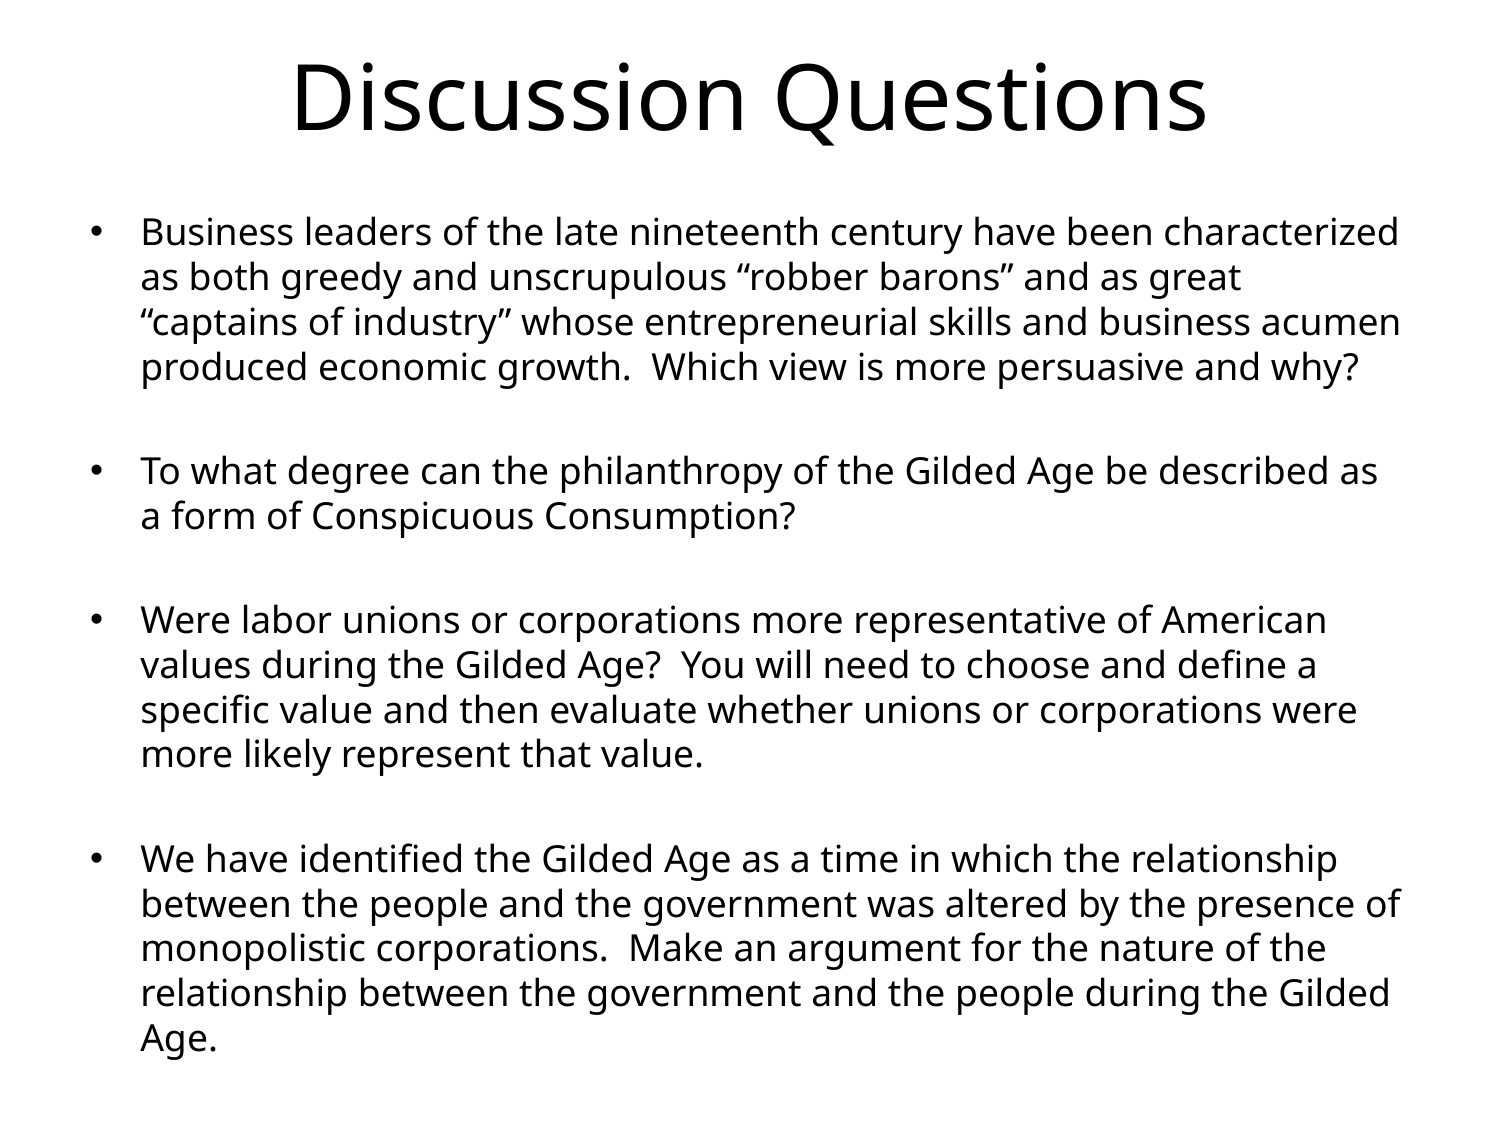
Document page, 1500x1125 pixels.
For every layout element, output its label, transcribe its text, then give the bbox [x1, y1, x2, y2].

list Business leaders of the late nineteenth century have been characterized as both greedy and unscrupulous “robber barons” and as great “captains of industry” whose entrepreneurial skills and business acumen produced economic growth. Which view is more persuasive and why? To what degree can the philanthropy of the Gilded Age be described as a form of Conspicuous Consumption? Were labor unions or corporations more representative of American values during the Gilded Age? You will need to choose and define a specific value and then evaluate whether unions or corporations were more likely represent that value. We have identified the Gilded Age as a time in which the relationship between the people and the government was altered by the presence of monopolistic corporations. Make an argument for the nature of the relationship between the government and the people during the Gilded Age. [75, 200, 1425, 1083]
title Discussion Questions [75, 0, 1425, 188]
